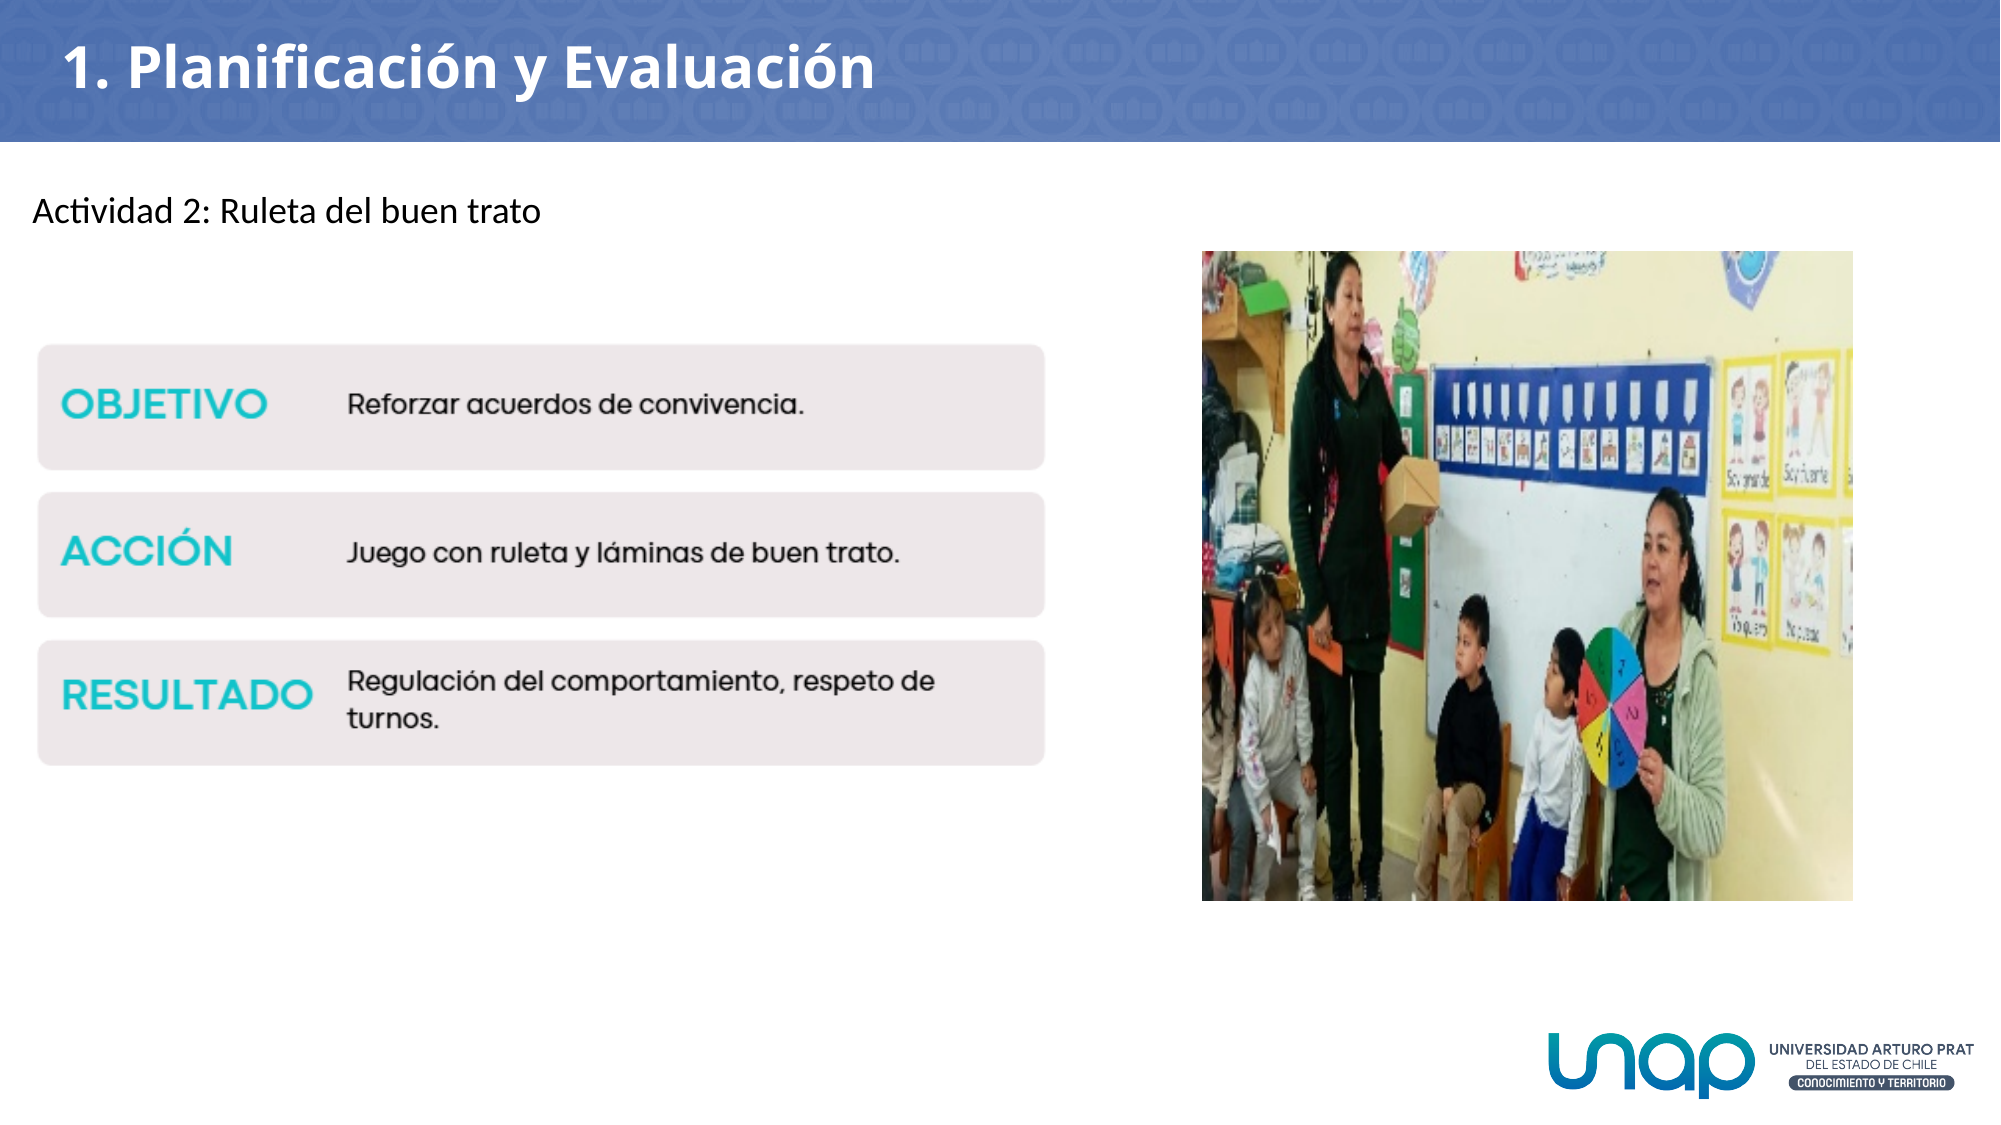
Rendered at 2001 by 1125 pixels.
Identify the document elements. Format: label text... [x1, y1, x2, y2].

picture [0, 311, 1077, 841]
picture [0, 0, 2000, 142]
picture [1539, 1025, 1983, 1107]
picture [1202, 251, 1853, 901]
text_box Actividad 2: Ruleta del buen trato [17, 178, 1018, 239]
